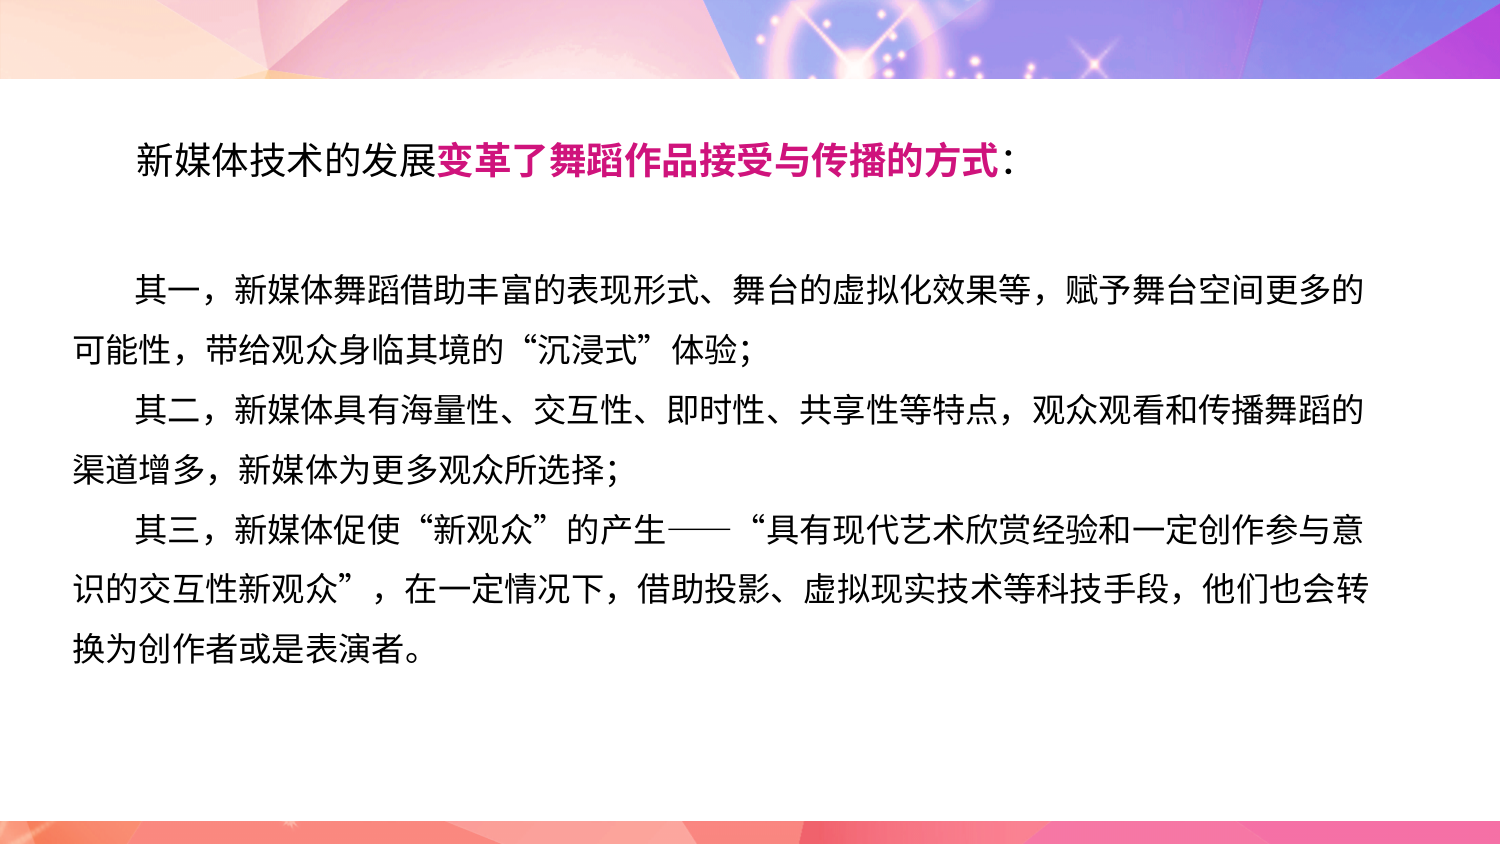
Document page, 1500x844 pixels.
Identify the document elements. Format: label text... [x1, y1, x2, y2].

picture [0, 821, 1500, 844]
picture [0, 0, 1500, 79]
text_box 新媒体技术的发展变革了舞蹈作品接受与传播的方式： 其一，新媒体舞蹈借助丰富的表现形式、舞台的虚拟化效果等，赋予舞台空间更多的可能性，带给观众身临其境的“沉浸式”体验； 其二，新媒体具有海量性、交互性、即时性、共享性等特点，观众观看和传播舞蹈的渠道增多，新媒体为更多观众所选择； 其三，新媒体促使“新观众”的产生——“具有现代艺术欣赏经验和一定创作参与意识的交互性新观众”，在一定情况下，借助投影、虚拟现实技术等科技手段，他们也会转换为创作者或是表演者。 [57, 106, 1413, 709]
